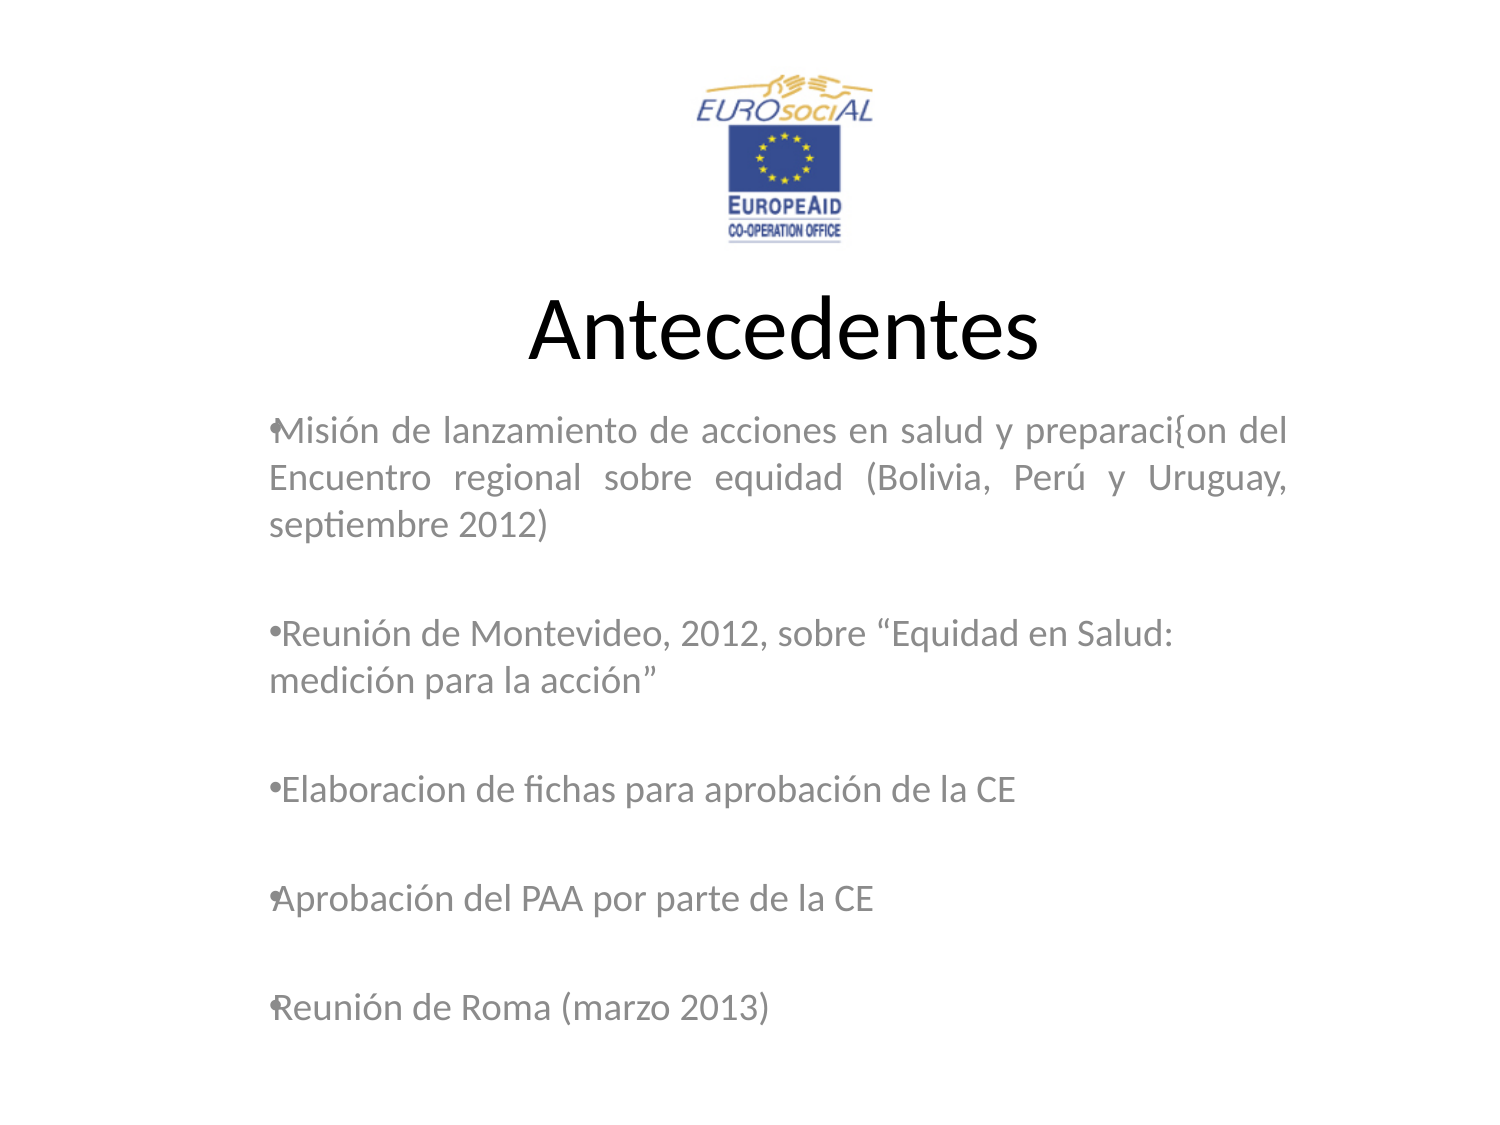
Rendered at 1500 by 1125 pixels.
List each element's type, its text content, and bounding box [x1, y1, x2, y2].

subtitle Misión de lanzamiento de acciones en salud y preparaci{on del Encuentro regional sobre equidad (Bolivia, Perú y Uruguay, septiembre 2012) Reunión de Montevideo, 2012, sobre “Equidad en Salud: medición para la acción” Elaboracion de fichas para aprobación de la CE Aprobación del PAA por parte de la CE Reunión de Roma (marzo 2013) [253, 397, 1304, 1047]
title Antecedentes [147, 231, 1423, 414]
picture [690, 66, 878, 256]
